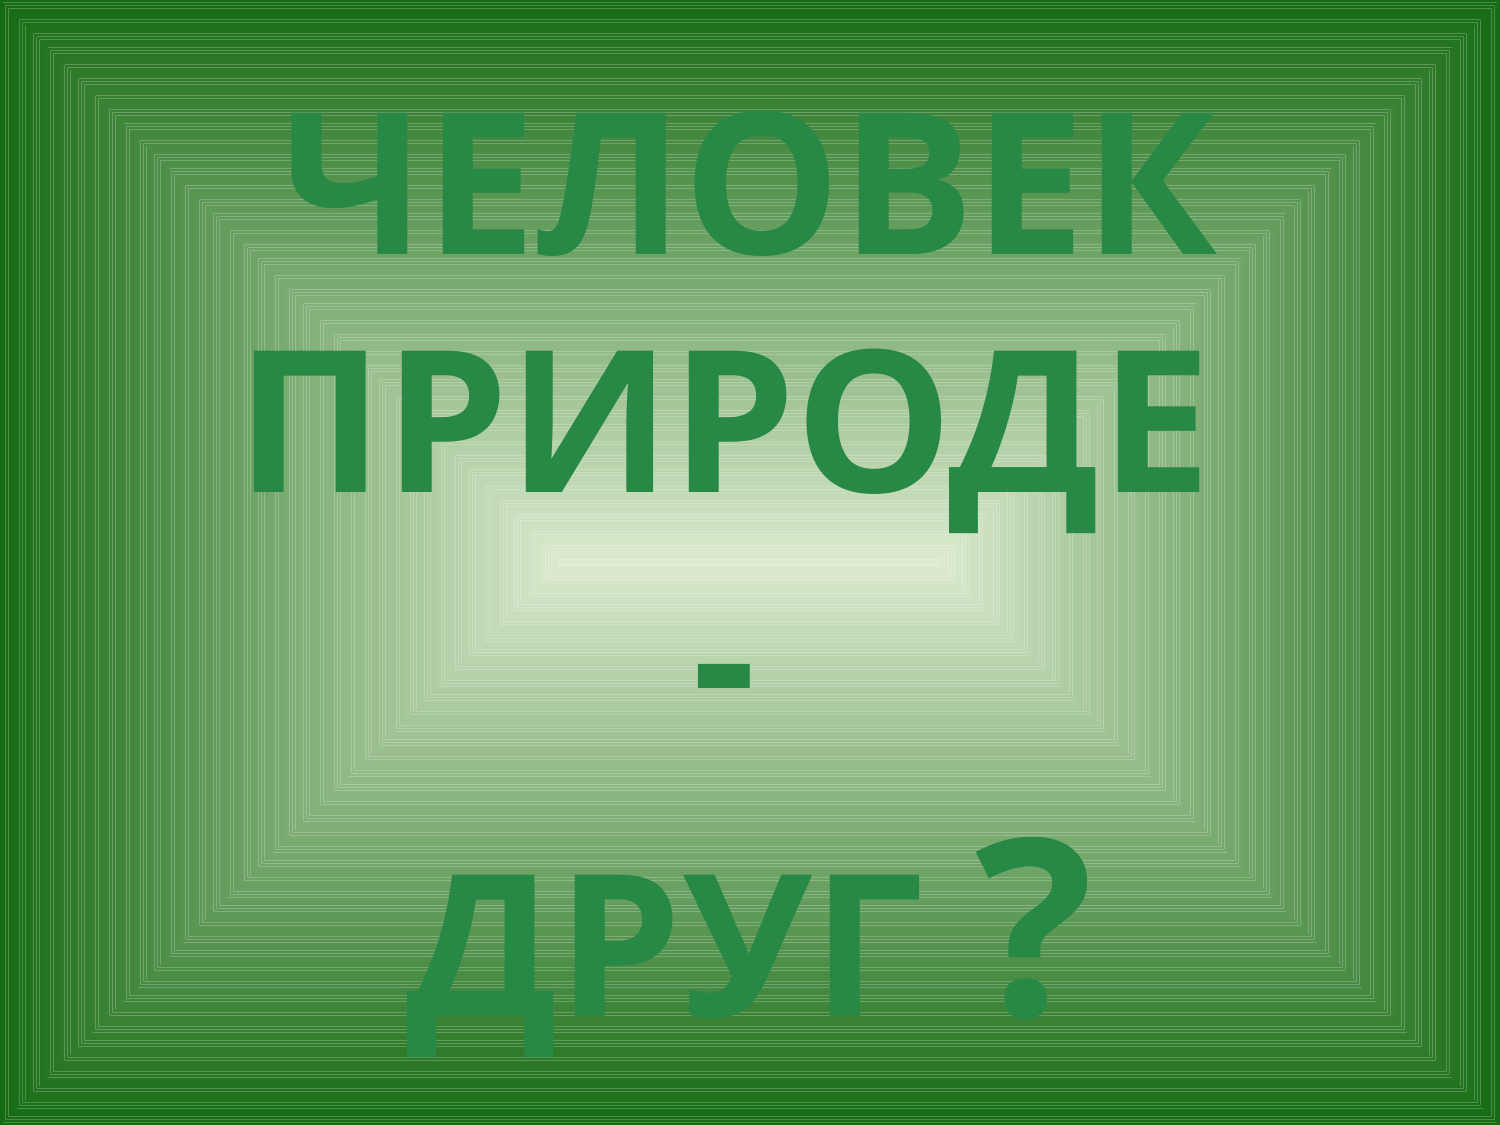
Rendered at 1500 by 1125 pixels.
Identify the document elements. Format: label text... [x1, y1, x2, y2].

title ЧЕЛОВЕК ПРИРОДЕ - ДРУГ ? [75, 45, 1425, 1079]
